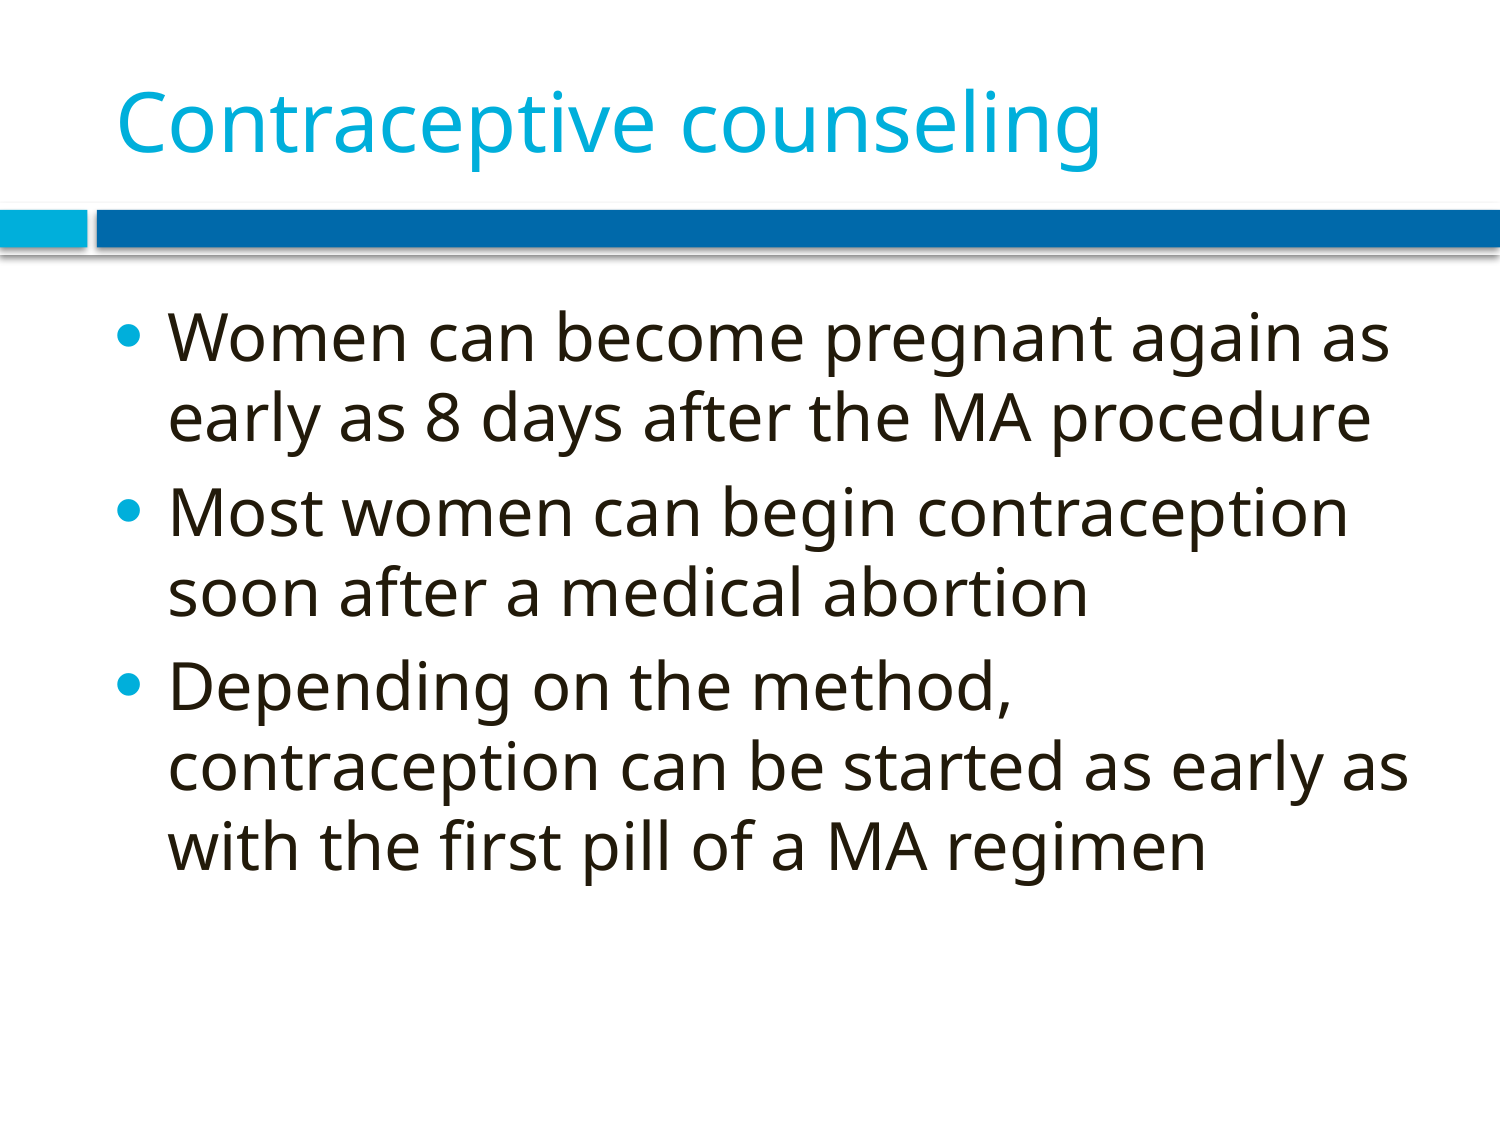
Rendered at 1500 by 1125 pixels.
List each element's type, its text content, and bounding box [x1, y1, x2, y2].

list Women can become pregnant again as early as 8 days after the MA procedure Most women can begin contraception soon after a medical abortion Depending on the method, contraception can be started as early as with the first pill of a MA regimen [99, 287, 1438, 1025]
title Contraceptive counseling [100, 37, 1438, 200]
